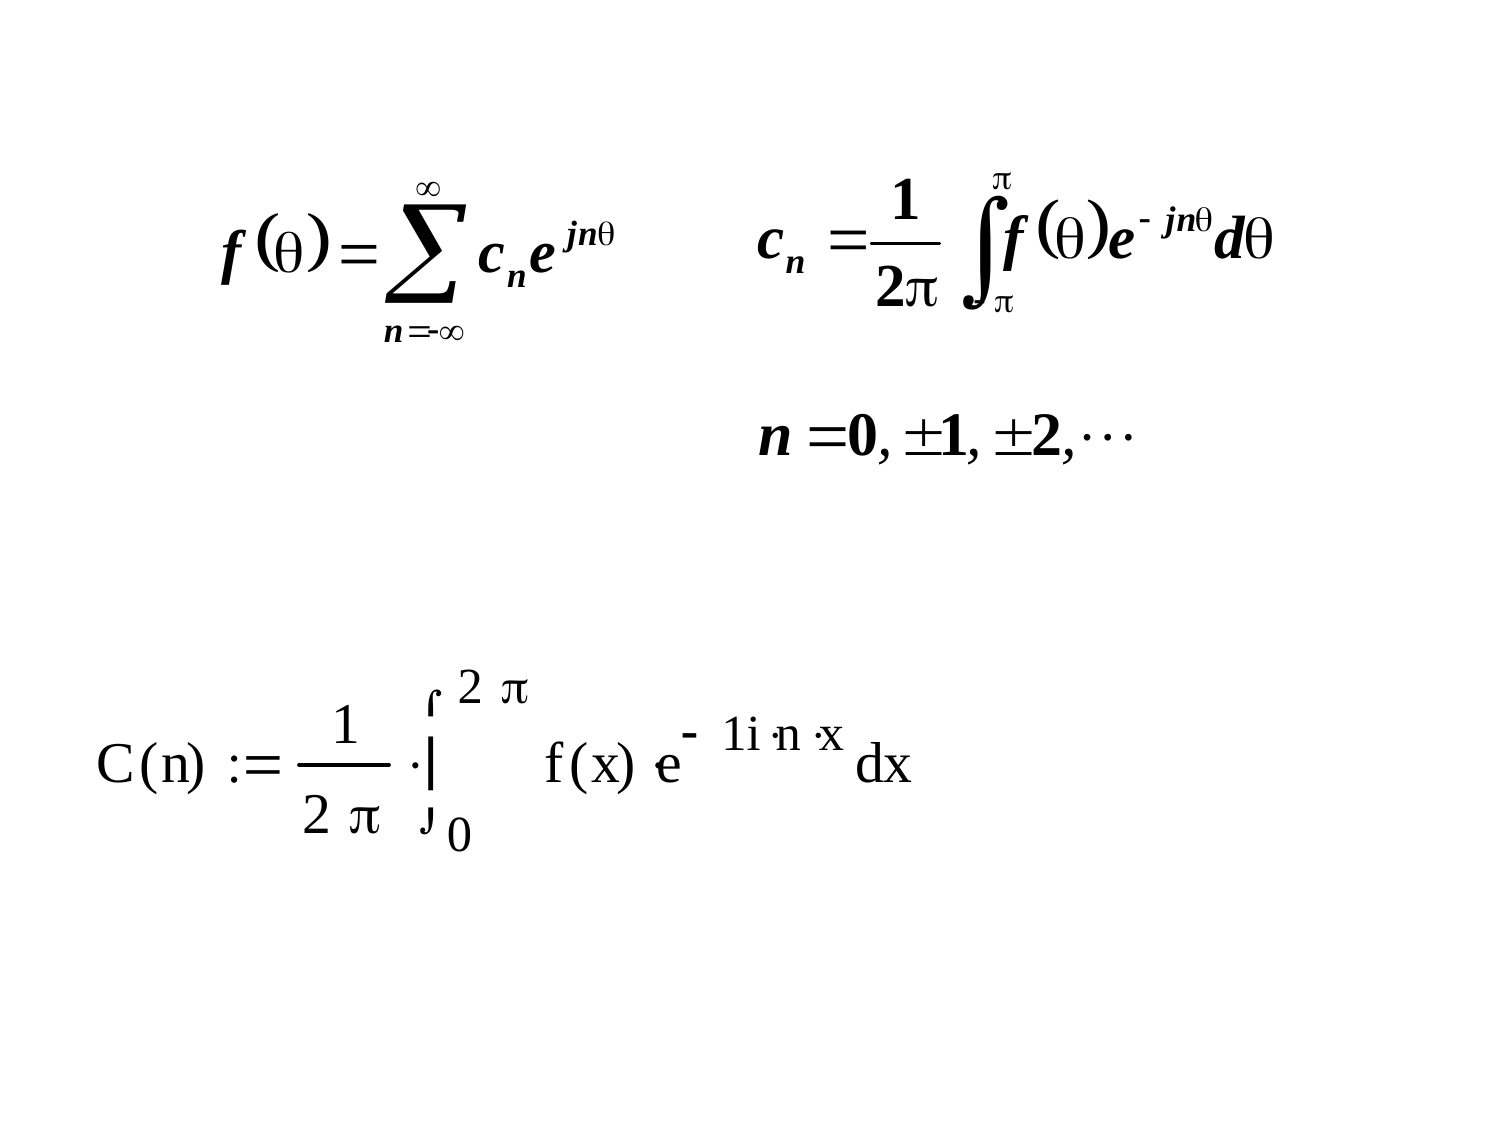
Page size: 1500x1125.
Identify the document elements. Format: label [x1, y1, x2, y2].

text_box [89, 0, 1315, 479]
picture [89, 645, 917, 870]
